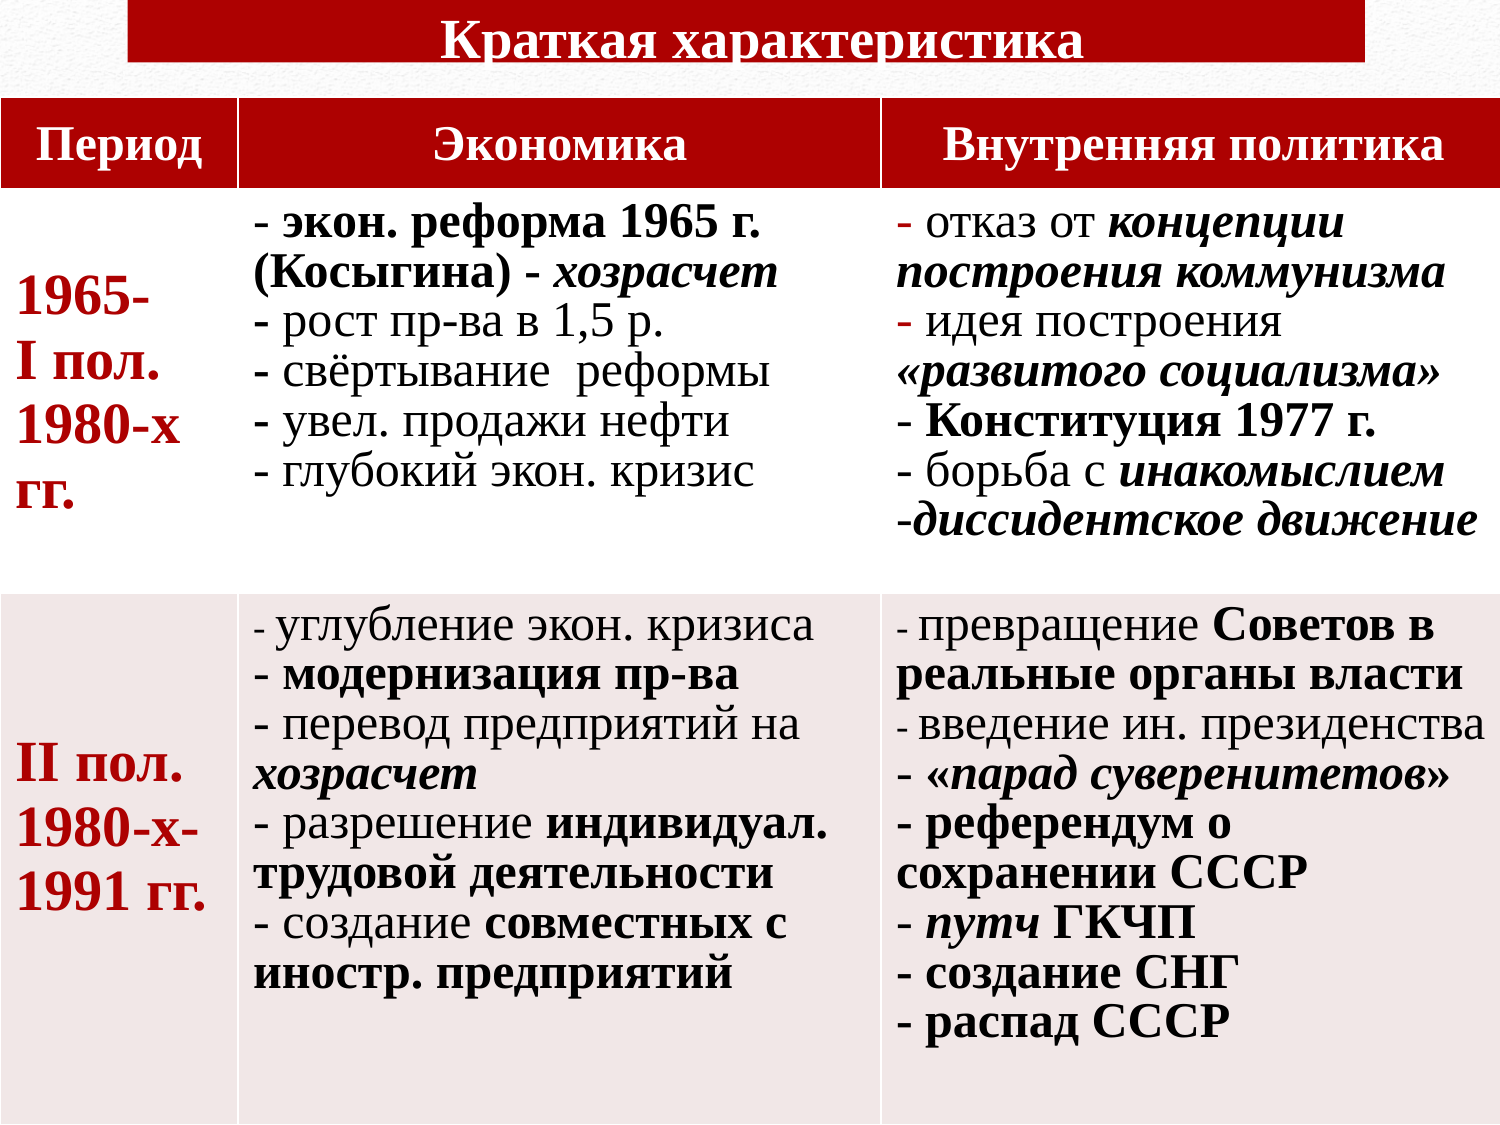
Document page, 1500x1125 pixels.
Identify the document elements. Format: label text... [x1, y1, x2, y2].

table_cell - углубление экон. кризиса - модернизация пр-ва - перевод предприятий на хозрасчет - разрешение индивидуал. трудовой деятельности - создание совместных с иностр. предприятий [239, 594, 880, 1124]
table_cell 1965- I пол. 1980-х гг. [1, 193, 237, 592]
table_header Внутренняя политика [882, 98, 1500, 188]
table_cell - превращение Советов в реальные органы власти - введение ин. президенства - «парад суверенитетов» - референдум о сохранении СССР - путч ГКЧП - создание СНГ - распад СССР [882, 594, 1500, 1124]
title Краткая характеристика [206, 0, 1320, 79]
table_header Период [1, 98, 237, 188]
table_cell II пол. 1980-х- 1991 гг. [1, 594, 237, 1124]
table_cell - отказ от концепции построения коммунизма - идея построения «развитого социализма» - Конституция 1977 г. - борьба с инакомыслием -диссидентское движение [882, 193, 1500, 592]
table_header Экономика [239, 98, 880, 188]
table_cell - экон. реформа 1965 г. (Косыгина) - хозрасчет - рост пр-ва в 1,5 р. - свёртывание реформы - увел. продажи нефти - глубокий экон. кризис [239, 193, 880, 592]
